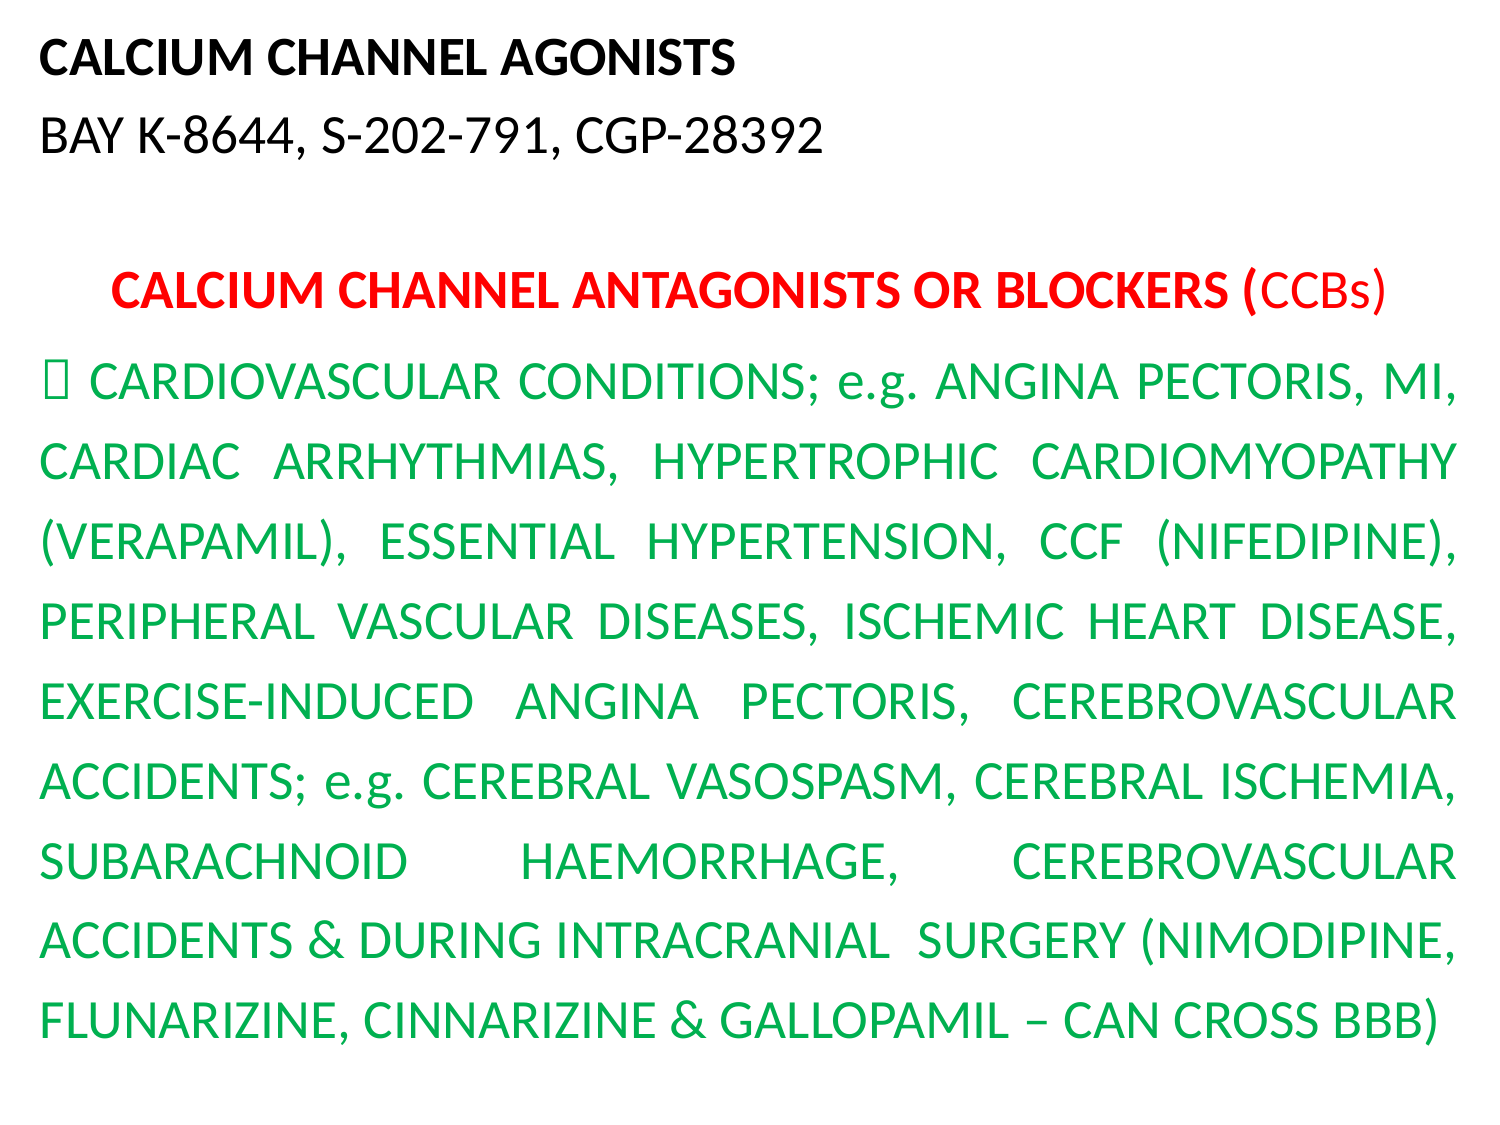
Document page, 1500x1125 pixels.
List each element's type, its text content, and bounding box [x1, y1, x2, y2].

list CALCIUM CHANNEL AGONISTS BAY K-8644, S-202-791, CGP-28392 CALCIUM CHANNEL ANTAGONISTS OR BLOCKERS (CCBs)  CARDIOVASCULAR CONDITIONS; e.g. ANGINA PECTORIS, MI, CARDIAC ARRHYTHMIAS, HYPERTROPHIC CARDIOMYOPATHY (VERAPAMIL), ESSENTIAL HYPERTENSION, CCF (NIFEDIPINE), PERIPHERAL VASCULAR DISEASES, ISCHEMIC HEART DISEASE, EXERCISE-INDUCED ANGINA PECTORIS, CEREBROVASCULAR ACCIDENTS; e.g. CEREBRAL VASOSPASM, CEREBRAL ISCHEMIA, SUBARACHNOID HAEMORRHAGE, CEREBROVASCULAR ACCIDENTS & DURING INTRACRANIAL SURGERY (NIMODIPINE, FLUNARIZINE, CINNARIZINE & GALLOPAMIL – CAN CROSS BBB) [24, 12, 1475, 1125]
